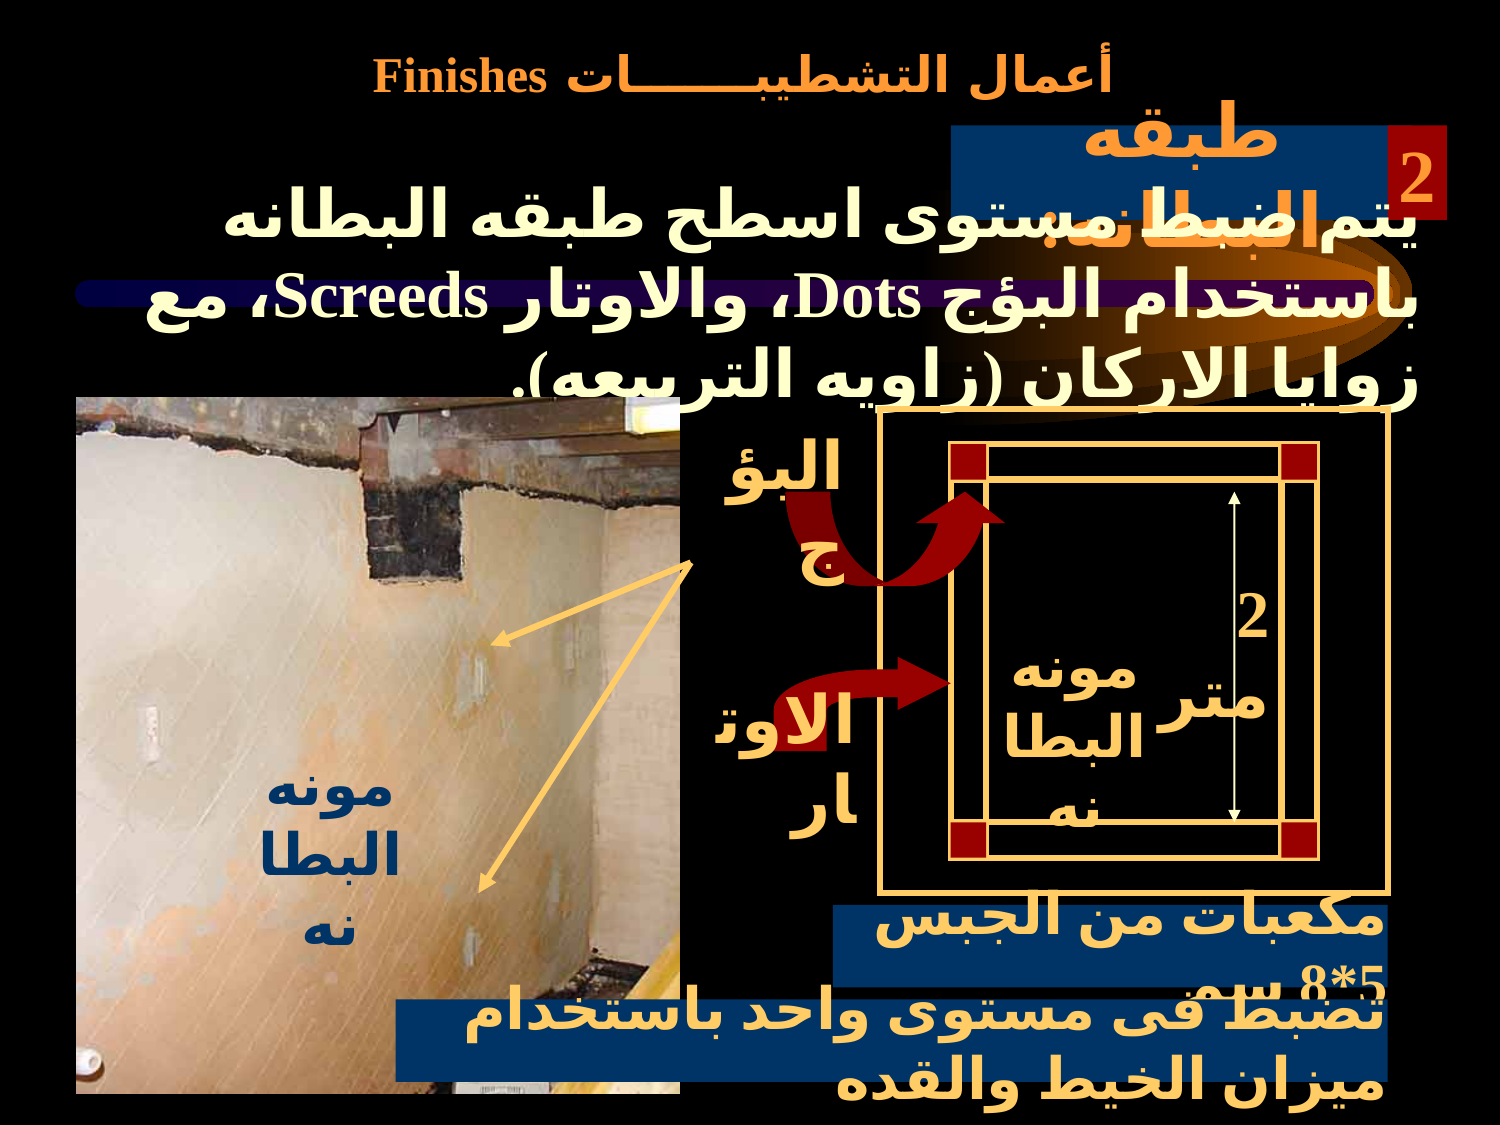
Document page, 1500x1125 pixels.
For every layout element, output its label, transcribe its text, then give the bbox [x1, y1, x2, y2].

text_box [773, 656, 951, 715]
text_box [1281, 822, 1317, 858]
text_box [987, 822, 1281, 858]
text_box مكعبات من الجبس 5*8 سم [832, 904, 1388, 988]
text_box مونه البطانه [998, 692, 1152, 776]
picture [76, 396, 680, 1095]
text_box [1228, 491, 1241, 609]
text_box تضبط فى مستوى واحد باستخدام ميزان الخيط والقده [684, 999, 1388, 1082]
text_box أعمال التشطيبـــــــات Finishes [324, 30, 1164, 114]
text_box [950, 822, 987, 858]
text_box [1281, 480, 1317, 822]
text_box 2 متر [1116, 609, 1270, 693]
text_box [950, 480, 987, 508]
text_box [879, 408, 1388, 894]
text_box [1228, 693, 1241, 823]
text_box الاوتار [702, 715, 857, 799]
text_box [802, 491, 1006, 587]
text_box [1281, 444, 1317, 480]
text_box البؤج [691, 456, 845, 551]
text_box 2 [1387, 125, 1447, 220]
text_box [950, 444, 987, 480]
text_box [987, 444, 1281, 480]
text_box يتم ضبط مستوى اسطح طبقه البطانه باستخدام البؤج Dots، والاوتار Screeds، مع زوايا الاركان (زاويه التربيعه). [41, 196, 1424, 386]
text_box [950, 524, 987, 822]
text_box طبقه البطانه: [950, 125, 1387, 196]
